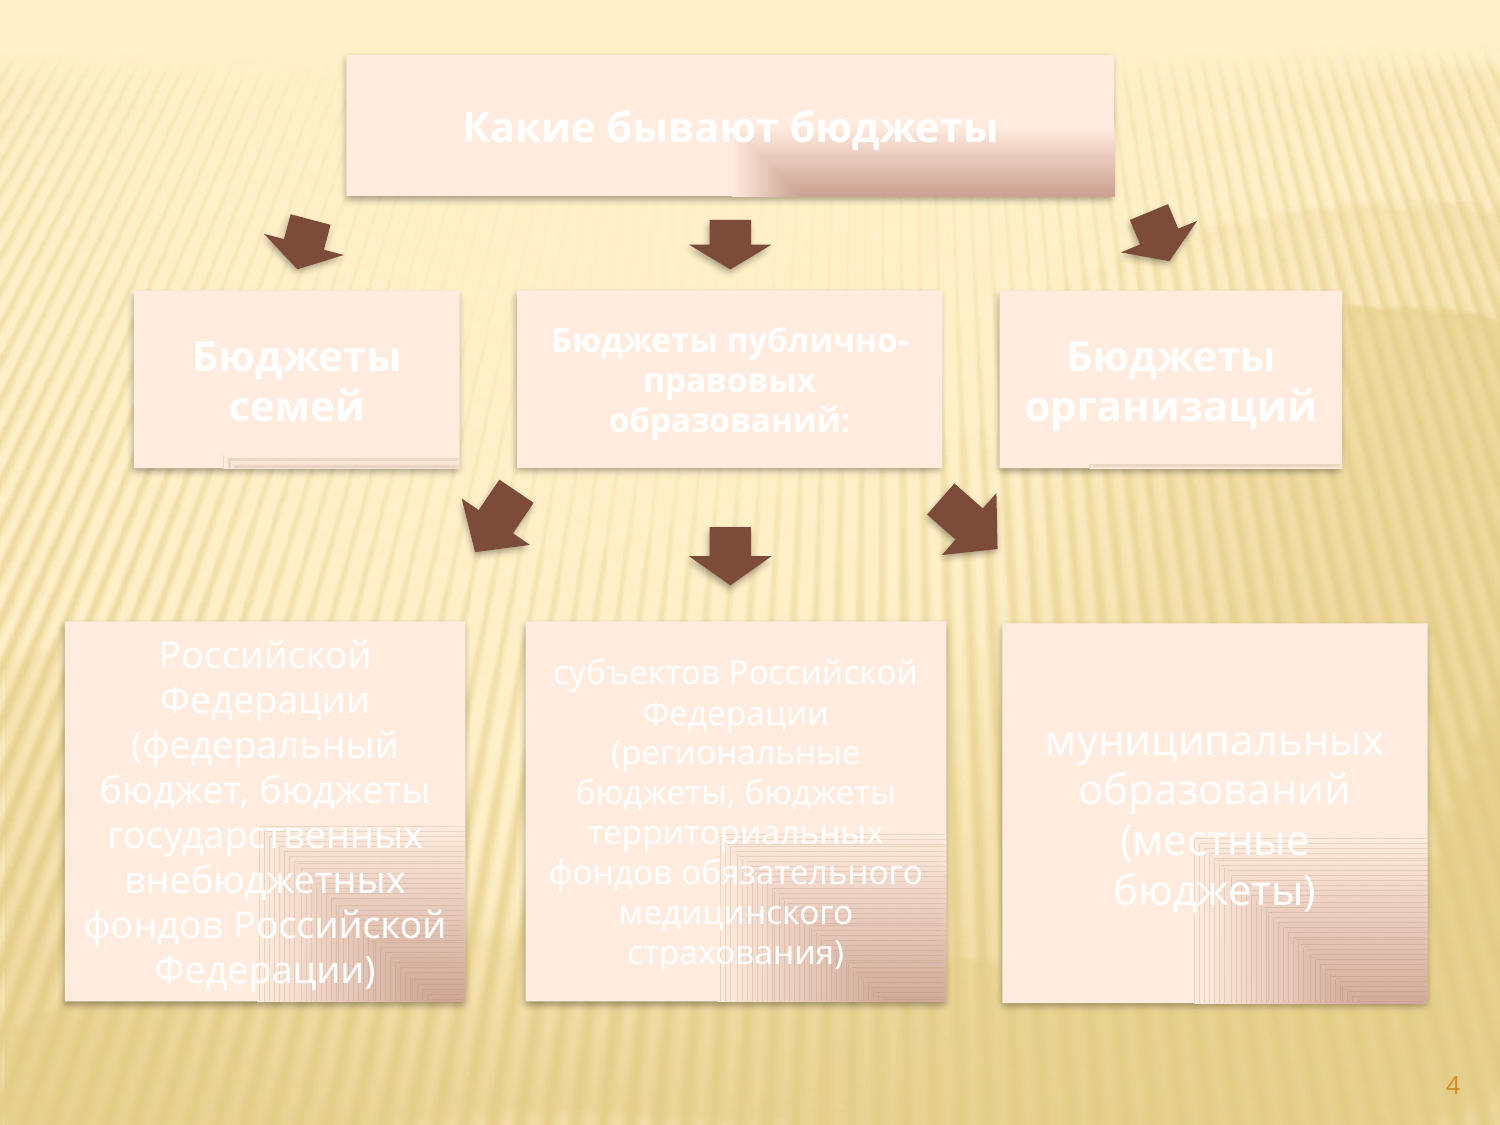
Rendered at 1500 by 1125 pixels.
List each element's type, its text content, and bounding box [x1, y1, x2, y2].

text_box Бюджеты семей [132, 289, 462, 470]
text_box [1118, 202, 1200, 264]
text_box [924, 481, 1000, 558]
text_box Бюджеты публично-правовых образований: [515, 288, 944, 470]
text_box Бюджеты организаций [998, 289, 1344, 470]
slide_number 4 [1350, 1062, 1475, 1103]
text_box Какие бывают бюджеты [344, 52, 1116, 198]
text_box [686, 524, 774, 588]
text_box [459, 477, 536, 555]
text_box [686, 217, 774, 272]
text_box [262, 212, 346, 272]
text_box муниципальных образований (местные бюджеты) [1000, 621, 1430, 1005]
text_box субъектов Российской Федерации (региональные бюджеты, бюджеты территориальных фондов обязательного медицинского страхования) [523, 619, 948, 1003]
text_box Российской Федерации (федеральный бюджет, бюджеты государственных внебюджетных фондов Российской Федерации) [63, 619, 467, 1003]
